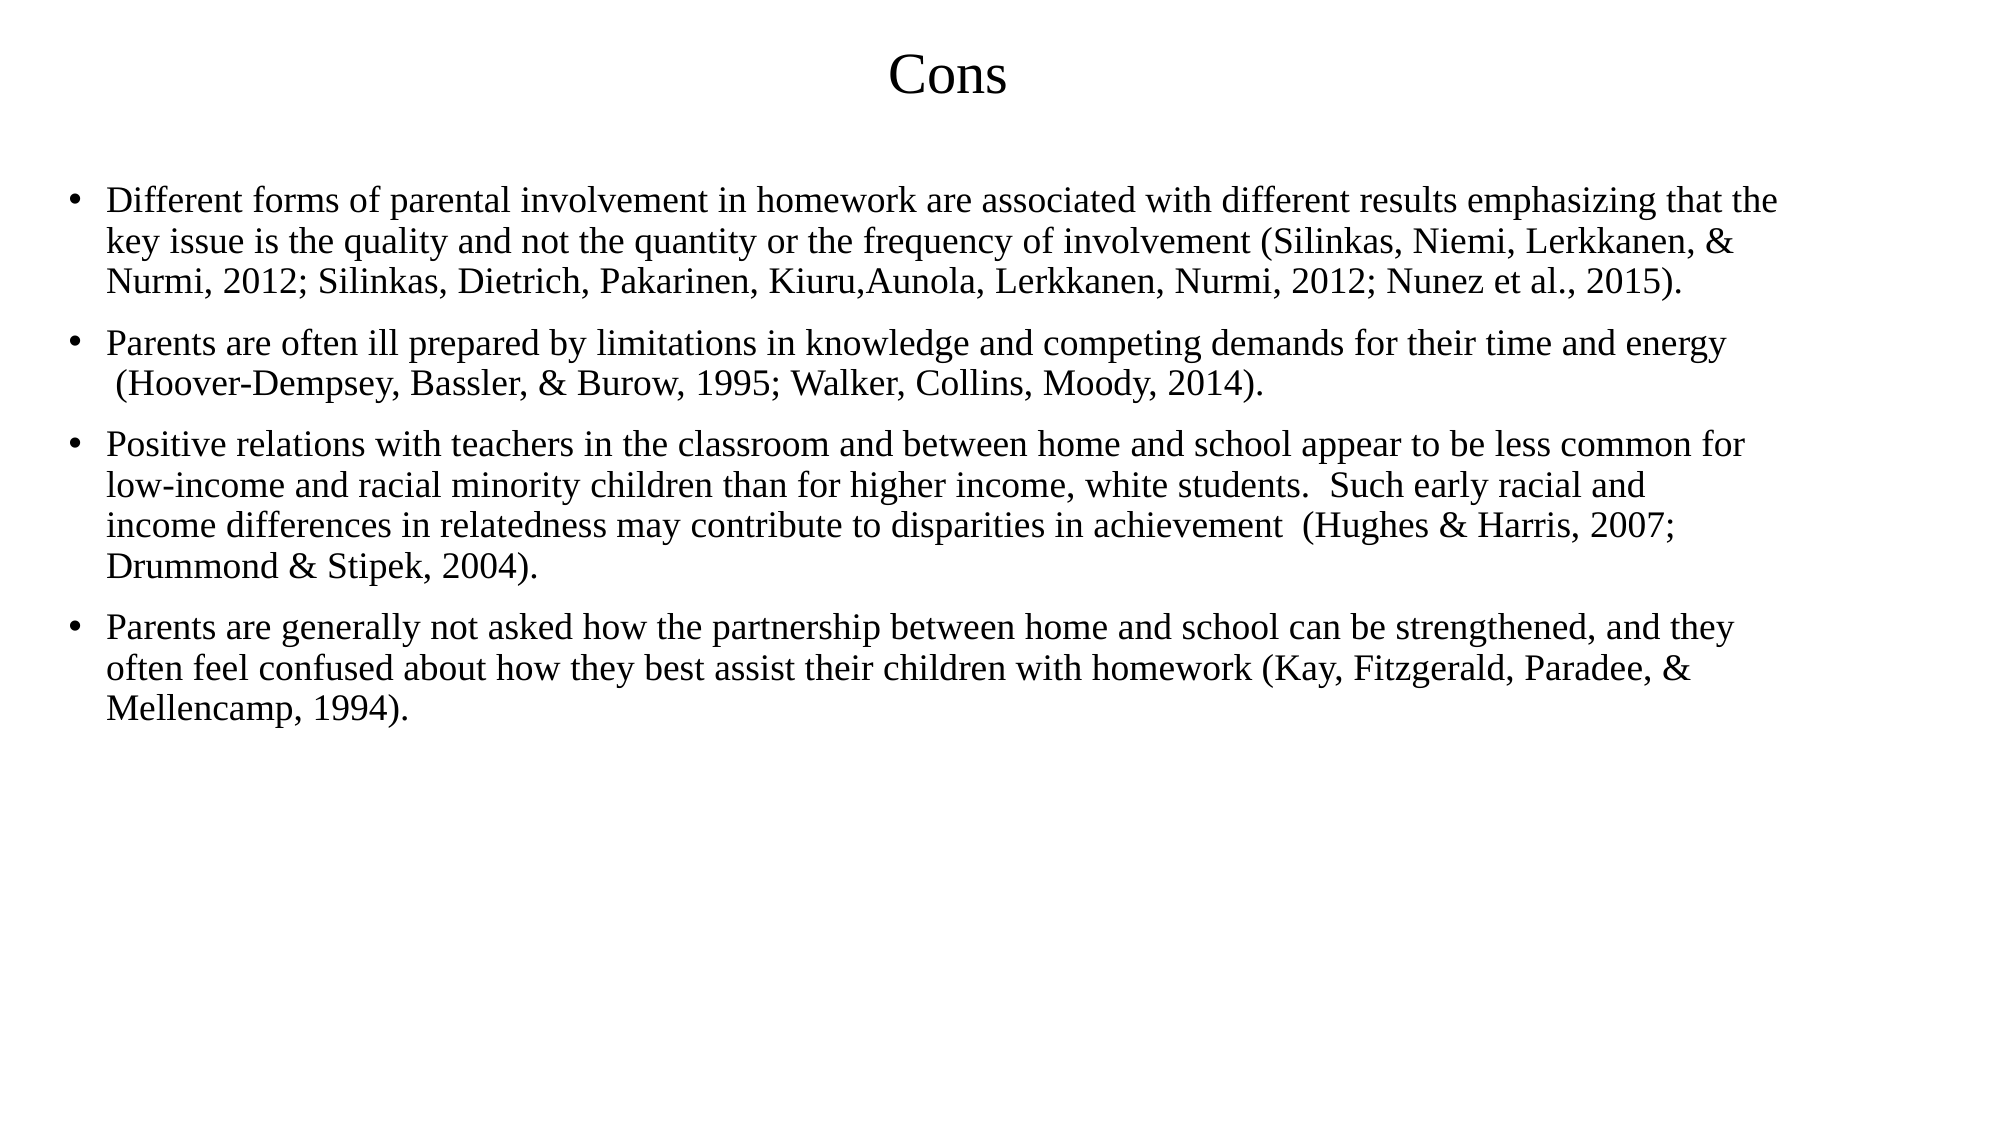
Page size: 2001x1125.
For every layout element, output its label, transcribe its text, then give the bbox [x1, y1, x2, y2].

title Cons [73, 0, 1823, 157]
list Different forms of parental involvement in homework are associated with different results emphasizing that the key issue is the quality and not the quantity or the frequency of involvement (Silinkas, Niemi, Lerkkanen, & Nurmi, 2012; Silinkas, Dietrich, Pakarinen, Kiuru,Aunola, Lerkkanen, Nurmi, 2012; Nunez et al., 2015). Parents are often ill prepared by limitations in knowledge and competing demands for their time and energy (Hoover-Dempsey, Bassler, & Burow, 1995; Walker, Collins, Moody, 2014). Positive relations with teachers in the classroom and between home and school appear to be less common for low-income and racial minority children than for higher income, white students. Such early racial and income differences in relatedness may contribute to disparities in achievement (Hughes & Harris, 2007; Drummond & Stipek, 2004). Parents are generally not asked how the partnership between home and school can be strengthened, and they often feel confused about how they best assist their children with homework (Kay, Fitzgerald, Paradee, & Mellencamp, 1994). [53, 173, 1816, 1125]
